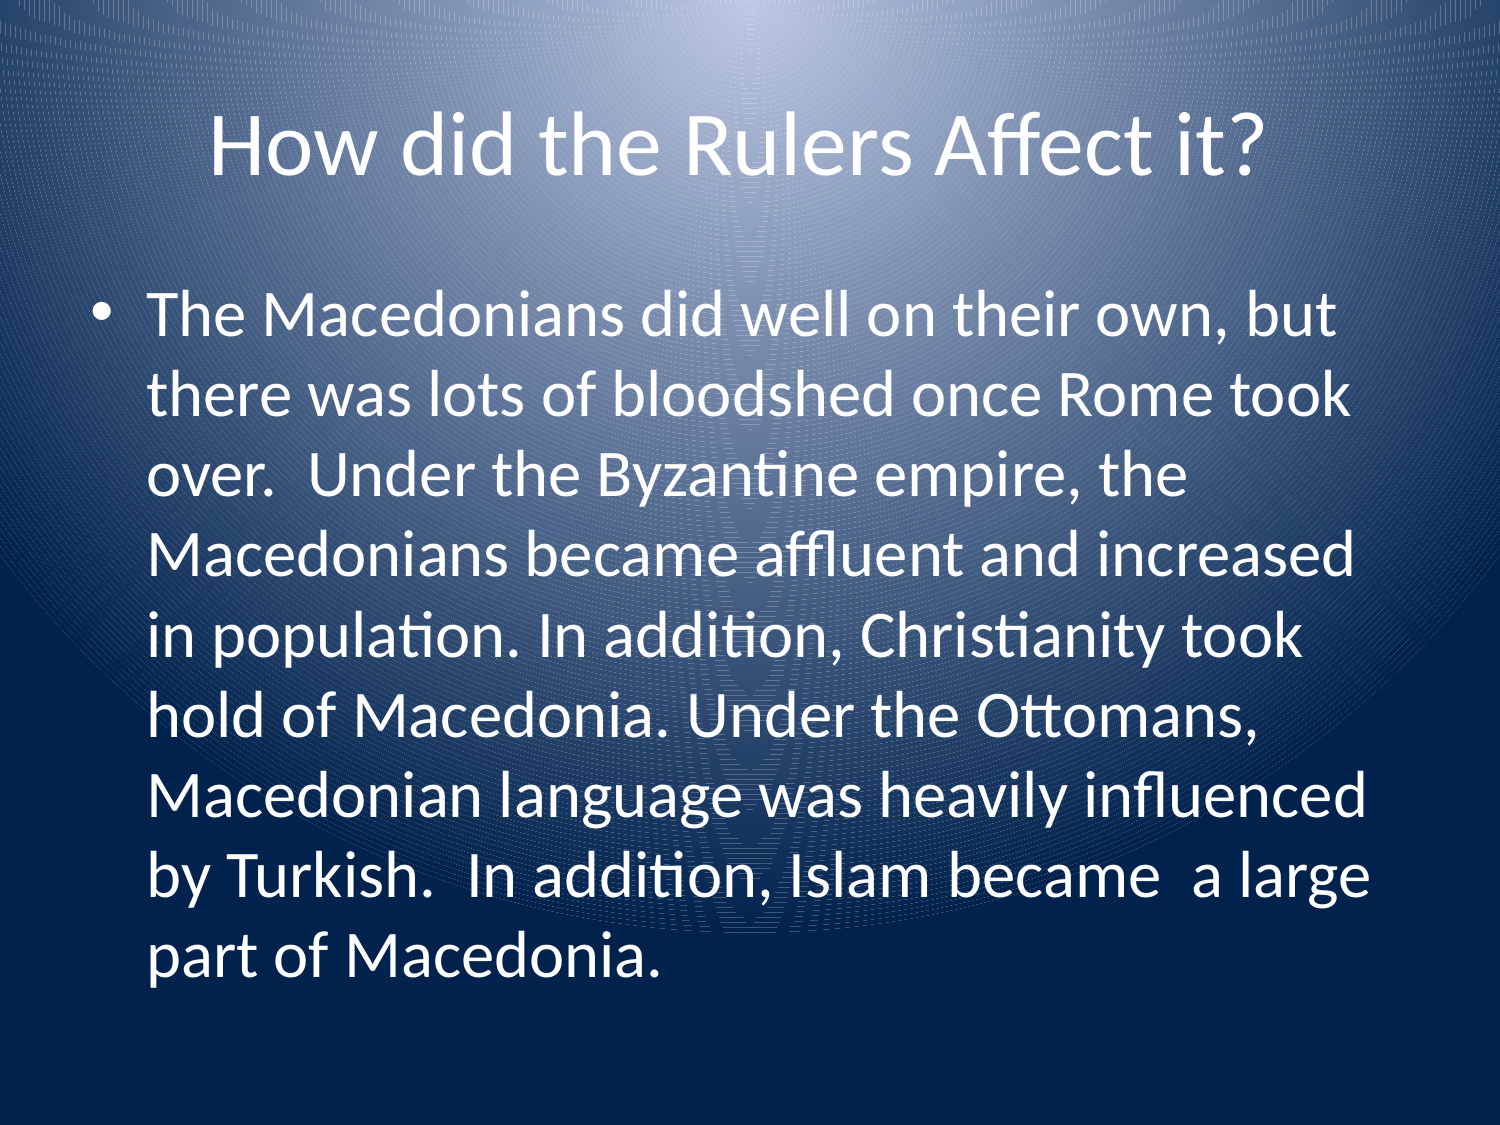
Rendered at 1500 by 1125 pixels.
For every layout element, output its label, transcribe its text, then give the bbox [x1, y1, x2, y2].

title How did the Rulers Affect it? [75, 45, 1425, 233]
list The Macedonians did well on their own, but there was lots of bloodshed once Rome took over. Under the Byzantine empire, the Macedonians became affluent and increased in population. In addition, Christianity took hold of Macedonia. Under the Ottomans, Macedonian language was heavily influenced by Turkish. In addition, Islam became a large part of Macedonia. [75, 262, 1425, 1005]
